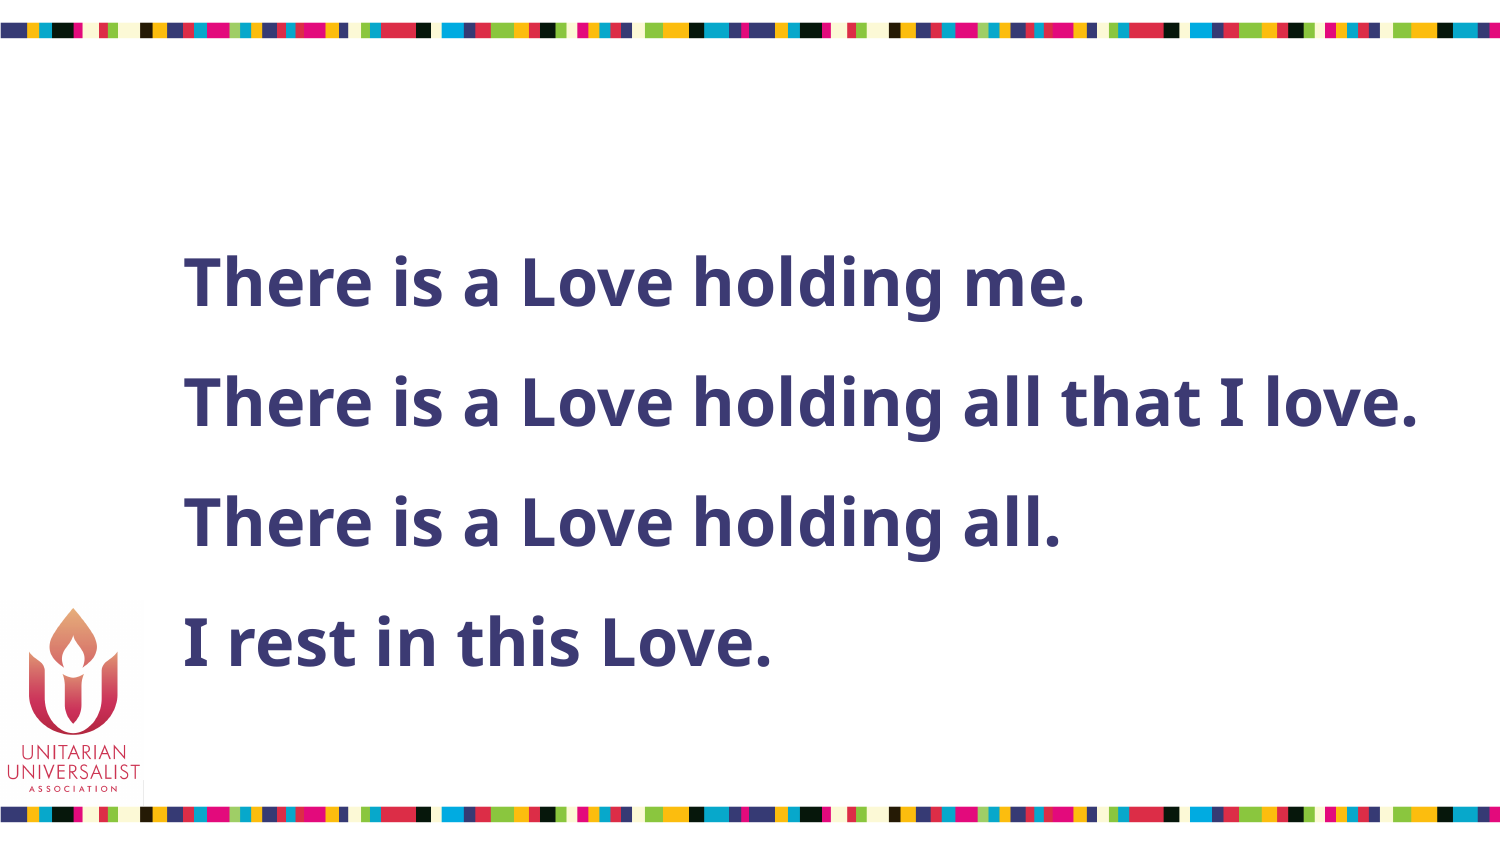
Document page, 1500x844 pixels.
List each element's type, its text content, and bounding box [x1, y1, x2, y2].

picture [0, 22, 1500, 40]
picture [0, 600, 1500, 824]
text_box There is a Love holding me. There is a Love holding all that I love. There is a Love holding all. I rest in this Love. [168, 184, 1485, 695]
